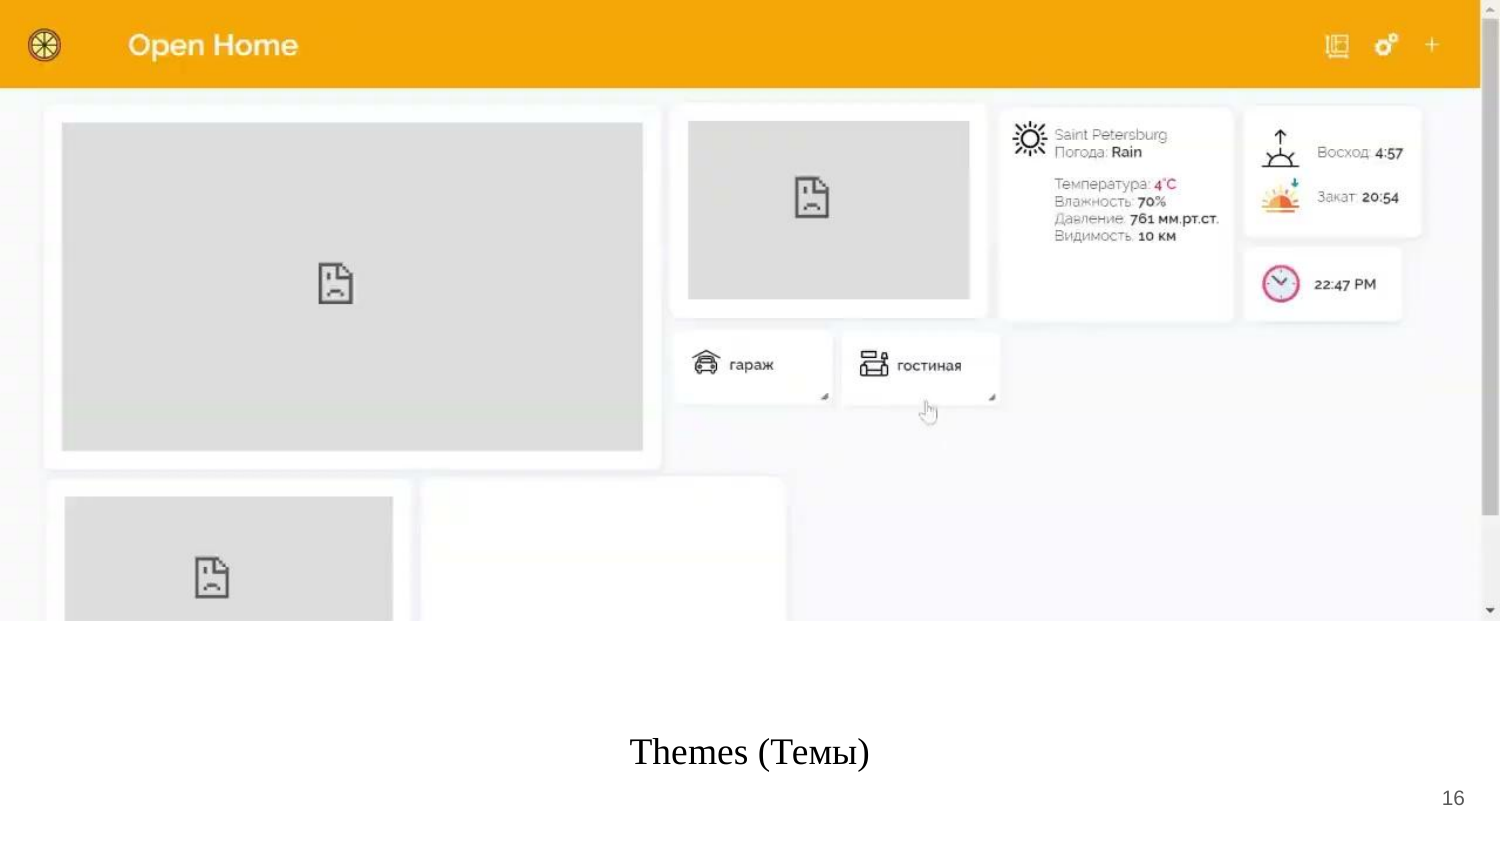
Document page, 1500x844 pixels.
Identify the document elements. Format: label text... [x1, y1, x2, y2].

picture [0, 0, 1500, 622]
list Themes (Темы) [51, 705, 1449, 813]
slide_number ‹#› [1389, 764, 1480, 830]
